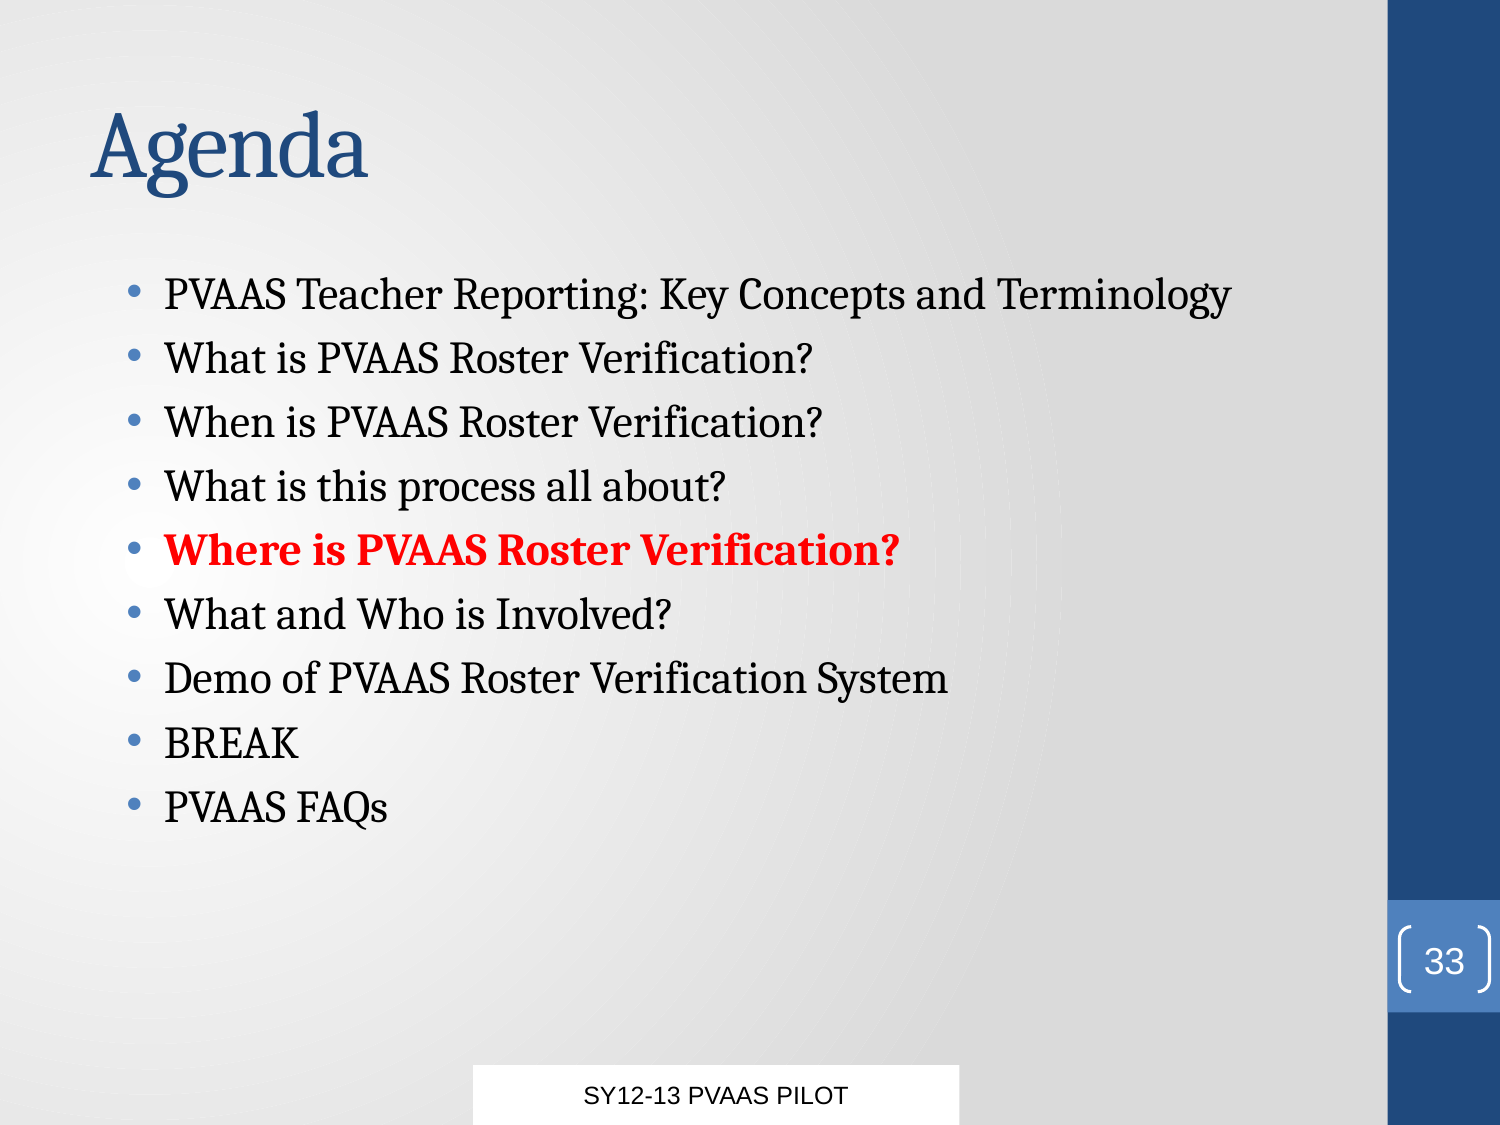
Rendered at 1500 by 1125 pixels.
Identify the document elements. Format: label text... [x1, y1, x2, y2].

slide_number 33 [1397, 925, 1492, 994]
footer SY12-13 PVAAS PILOT [473, 1065, 960, 1125]
title Agenda [75, 45, 1325, 233]
list PVAAS Teacher Reporting: Key Concepts and Terminology What is PVAAS Roster Verification? When is PVAAS Roster Verification? What is this process all about? Where is PVAAS Roster Verification? What and Who is Involved? Demo of PVAAS Roster Verification System BREAK PVAAS FAQs [92, 255, 1377, 897]
